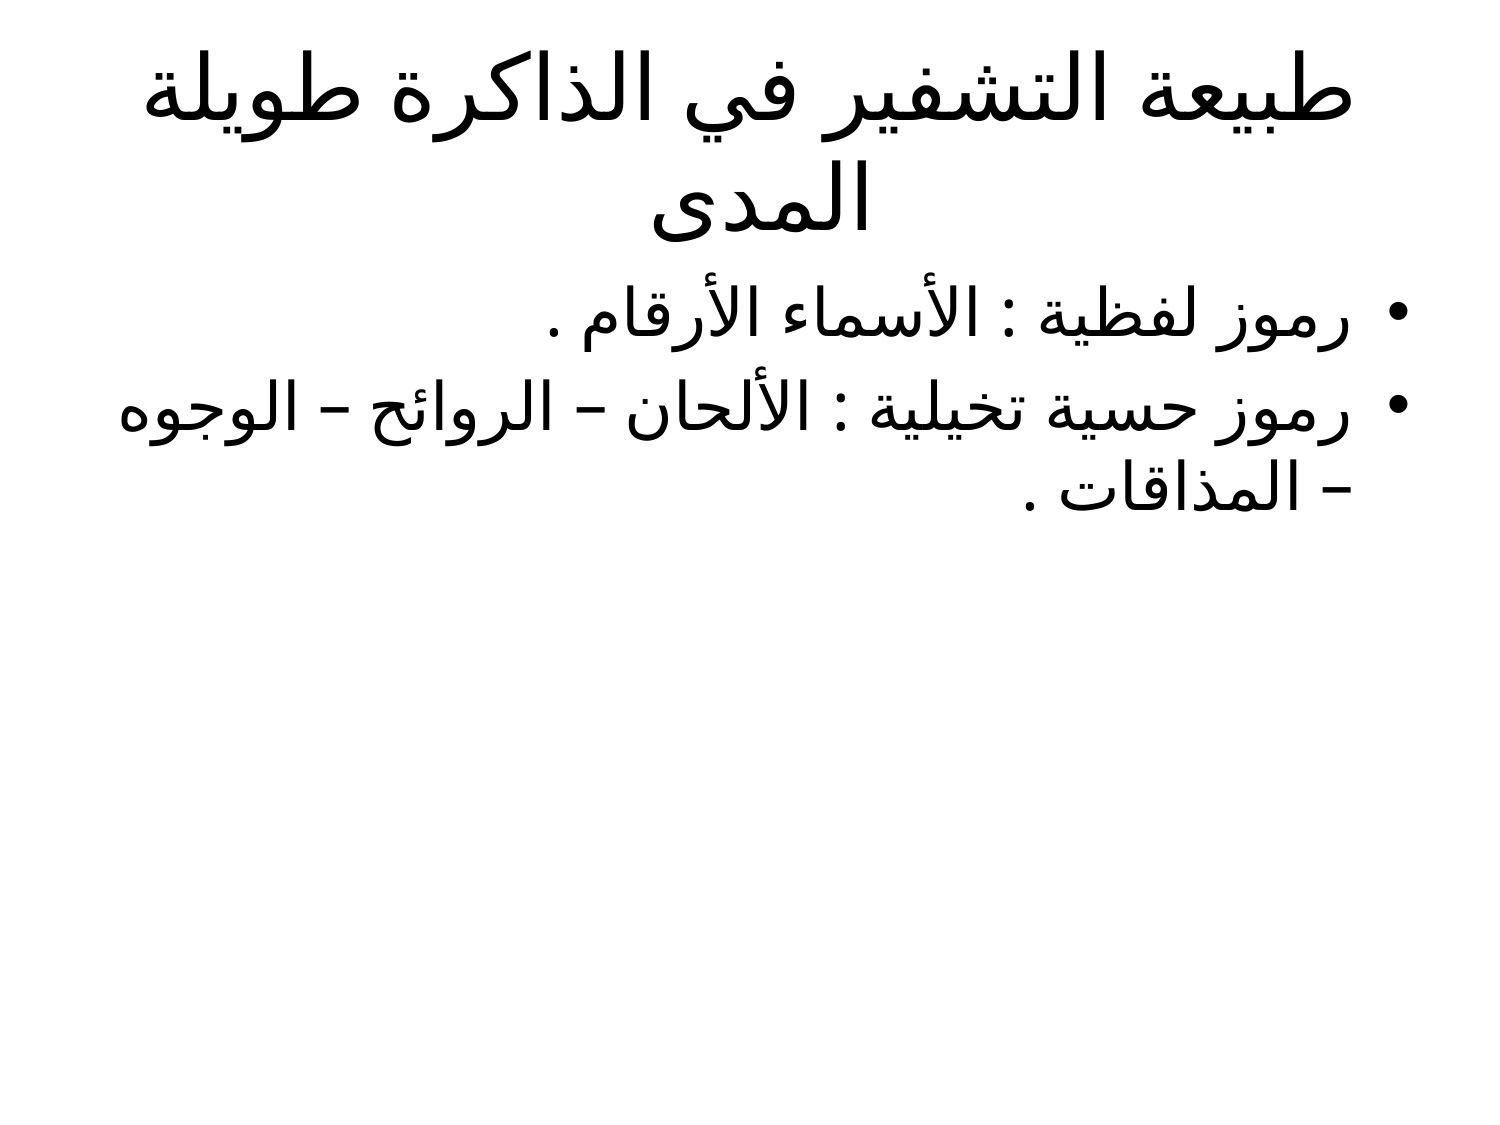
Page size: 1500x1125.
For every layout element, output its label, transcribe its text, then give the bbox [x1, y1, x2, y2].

title طبيعة التشفير في الذاكرة طويلة المدى [75, 45, 1425, 233]
list رموز لفظية : الأسماء الأرقام . رموز حسية تخيلية : الألحان – الروائح – الوجوه – المذاقات . [75, 262, 1425, 1005]
